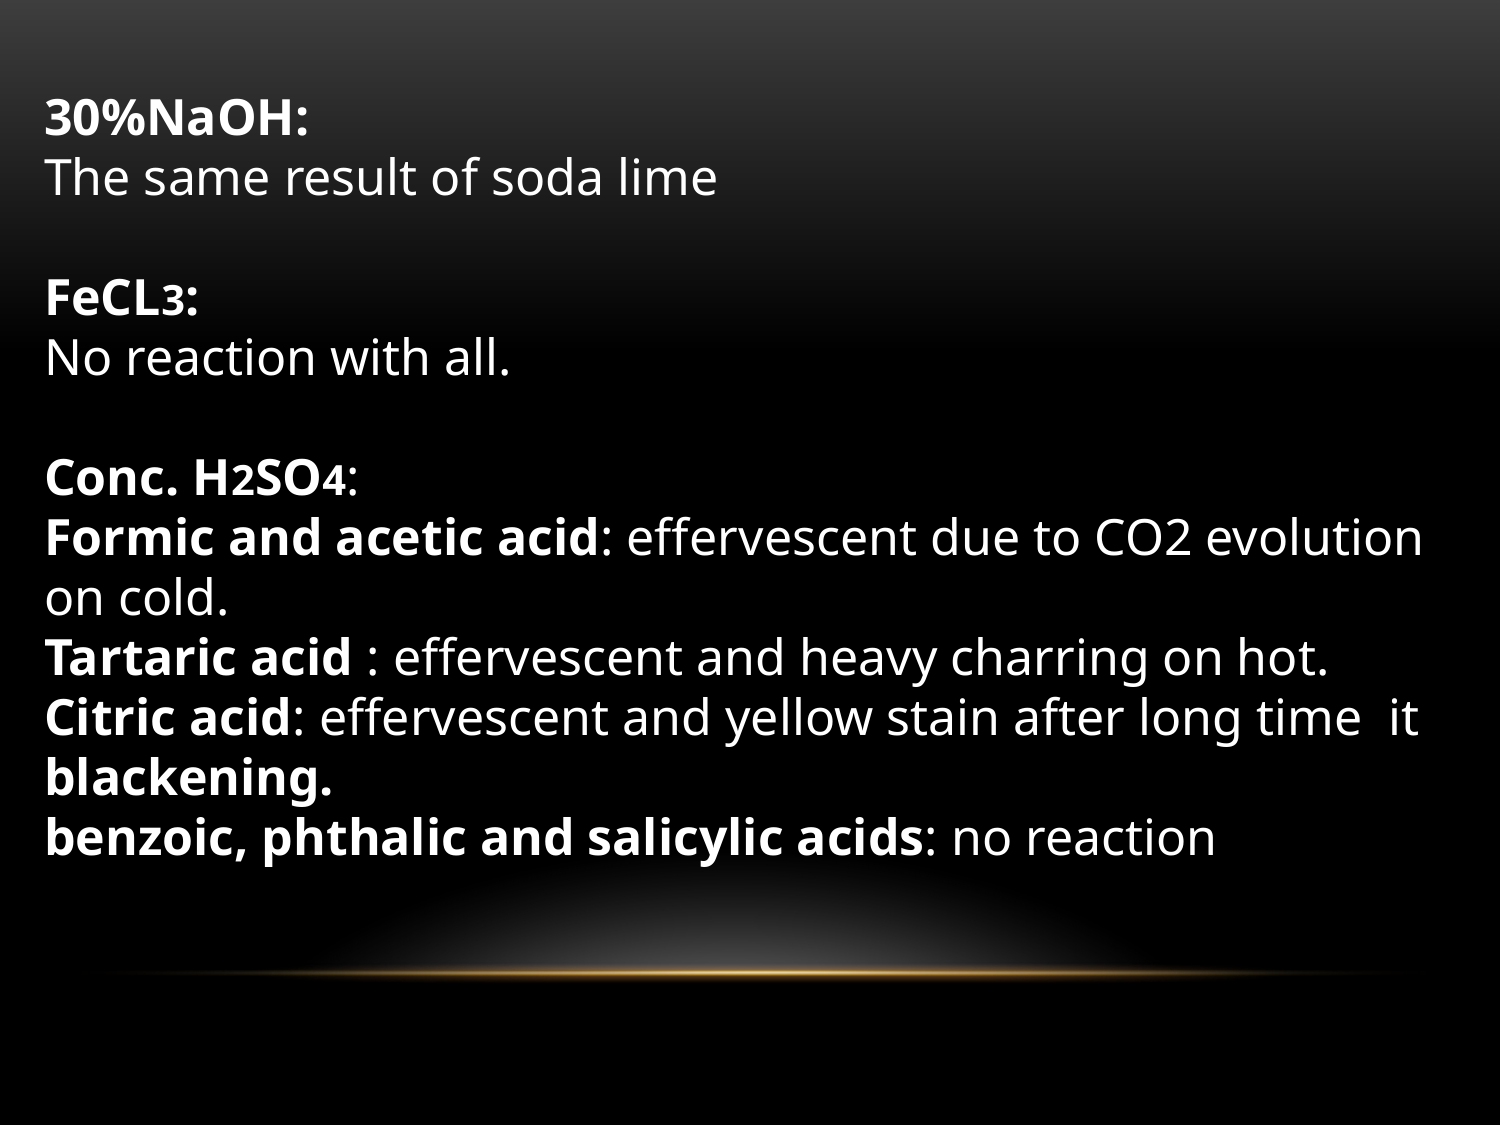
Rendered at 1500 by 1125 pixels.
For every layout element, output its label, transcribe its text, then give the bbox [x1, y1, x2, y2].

text_box 30%NaOH: The same result of soda lime FeCL3: No reaction with all. Conc. H2SO4: Formic and acetic acid: effervescent due to CO2 evolution on cold. Tartaric acid : effervescent and heavy charring on hot. Citric acid: effervescent and yellow stain after long time it blackening. benzoic, phthalic and salicylic acids: no reaction [29, 78, 1459, 873]
picture [0, 0, 1500, 1125]
